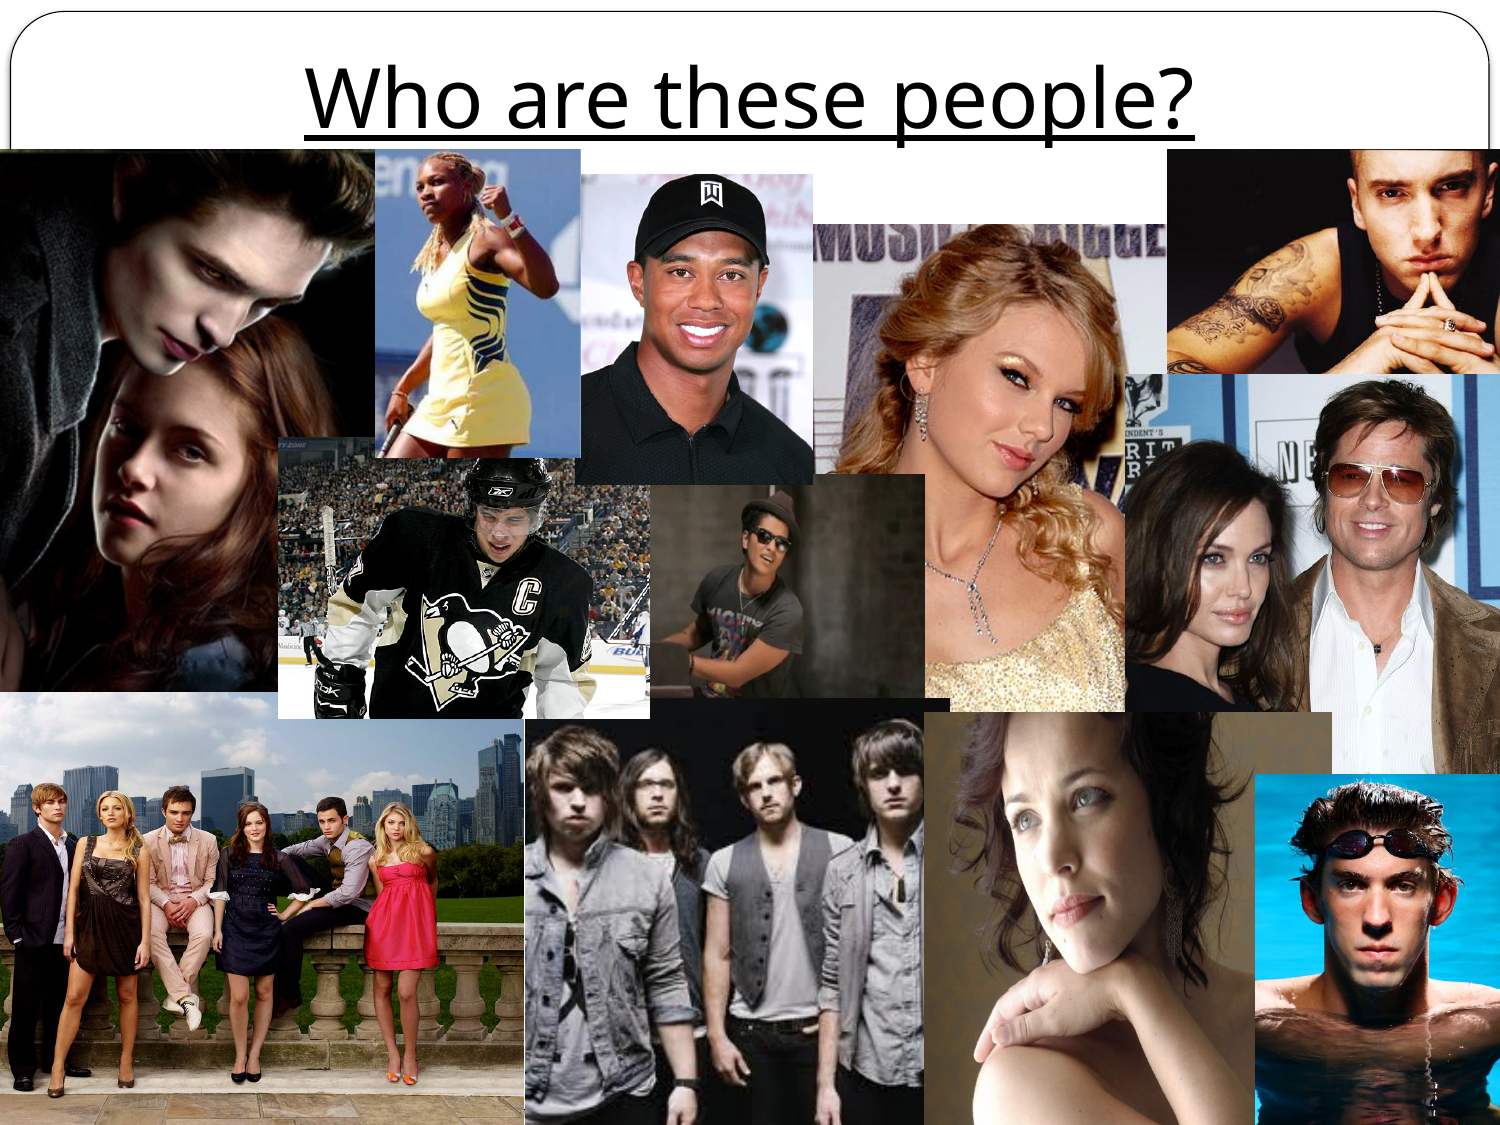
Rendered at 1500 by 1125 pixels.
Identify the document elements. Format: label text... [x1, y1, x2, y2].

text_box [25, 0, 76, 27]
text_box Who are these people? [0, 37, 1500, 153]
picture [0, 149, 1500, 1125]
